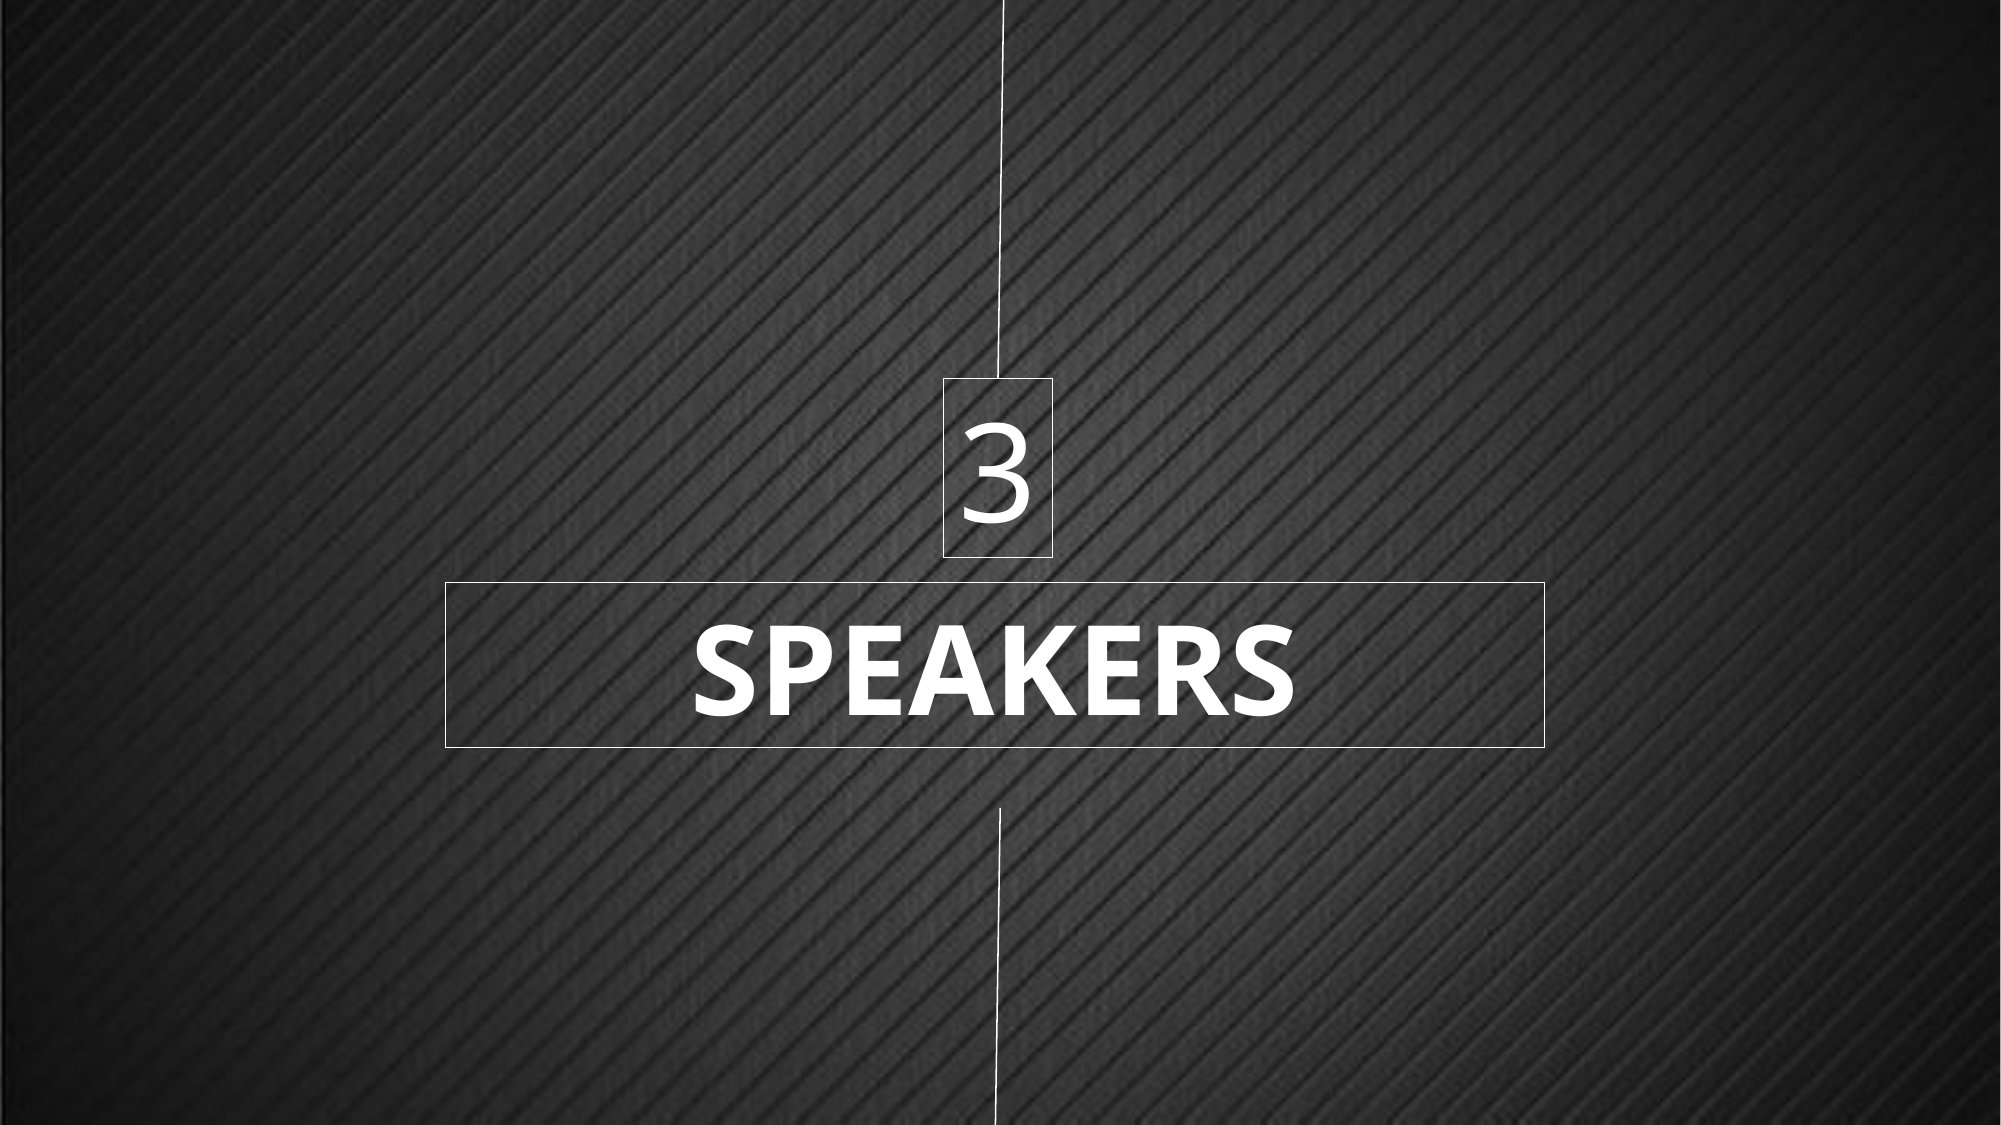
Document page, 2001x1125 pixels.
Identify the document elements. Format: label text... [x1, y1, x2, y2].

text_box 3 [943, 378, 1053, 558]
picture [0, 0, 2001, 1125]
text_box SPEAKERS [445, 582, 1545, 748]
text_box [994, 807, 1001, 1125]
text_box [997, 0, 1004, 379]
